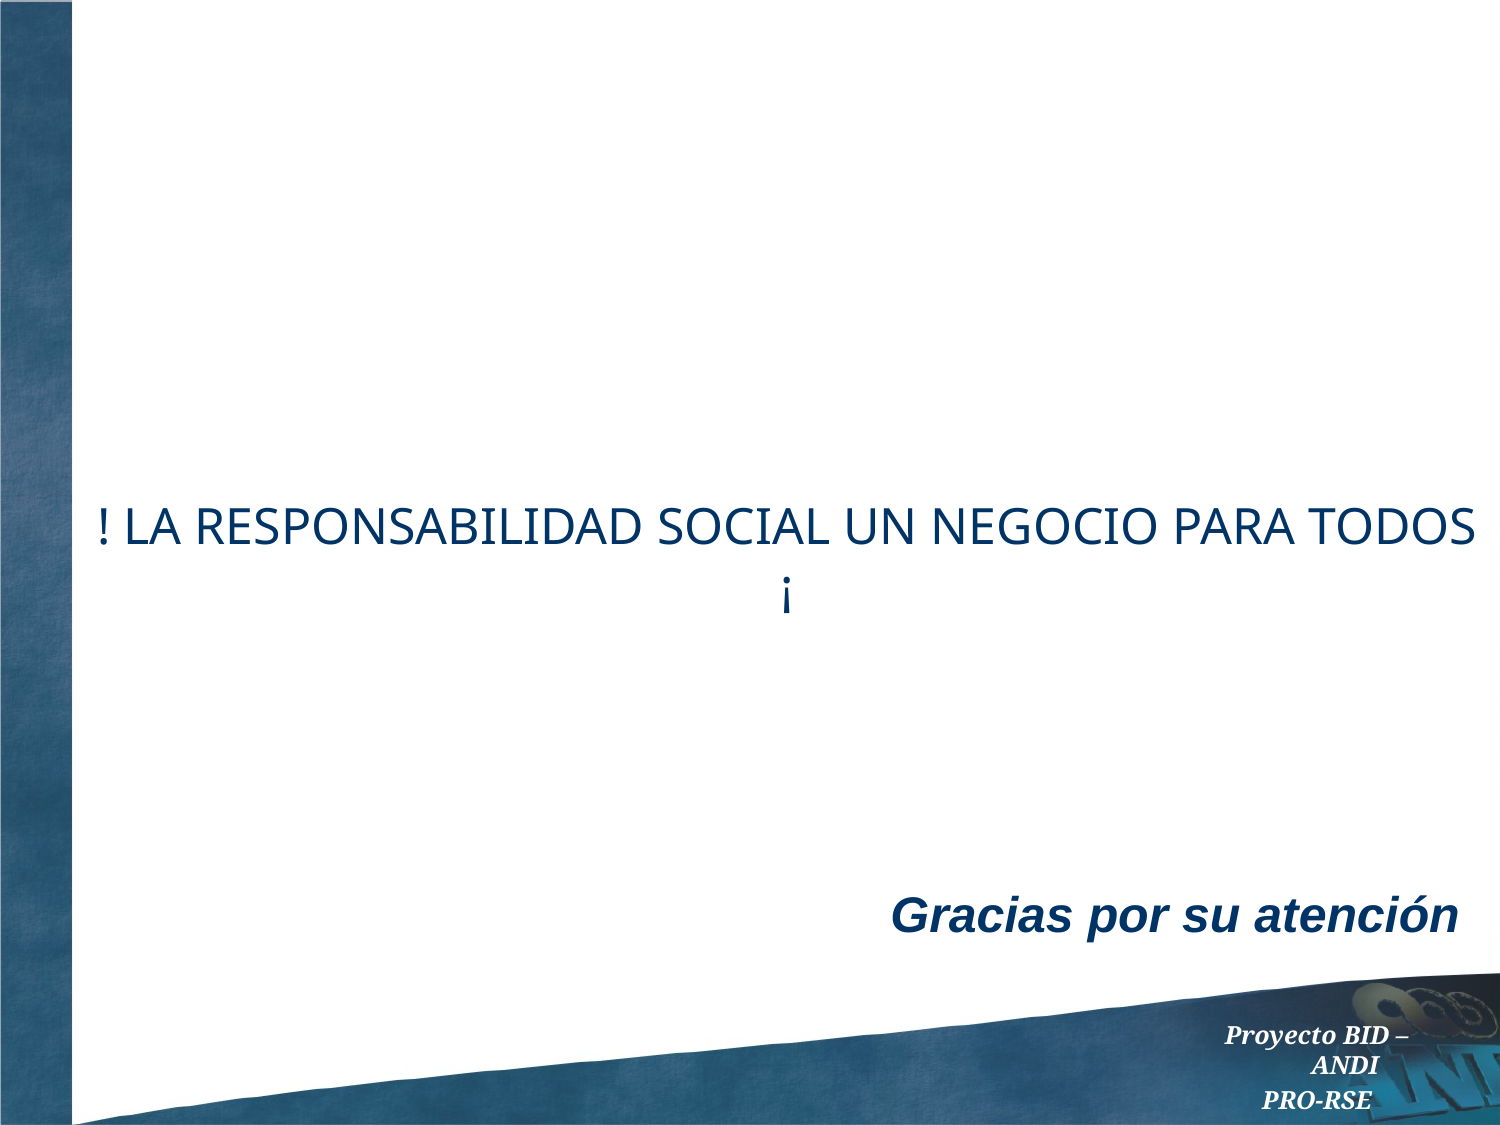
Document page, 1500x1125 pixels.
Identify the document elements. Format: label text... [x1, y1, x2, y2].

text_box ! LA RESPONSABILIDAD SOCIAL UN NEGOCIO PARA TODOS ¡ [74, 487, 1500, 623]
text_box Gracias por su atención [712, 874, 1475, 950]
text_box Proyecto BID – ANDI PRO-RSE [1174, 1012, 1459, 1079]
picture [0, 0, 1500, 1125]
